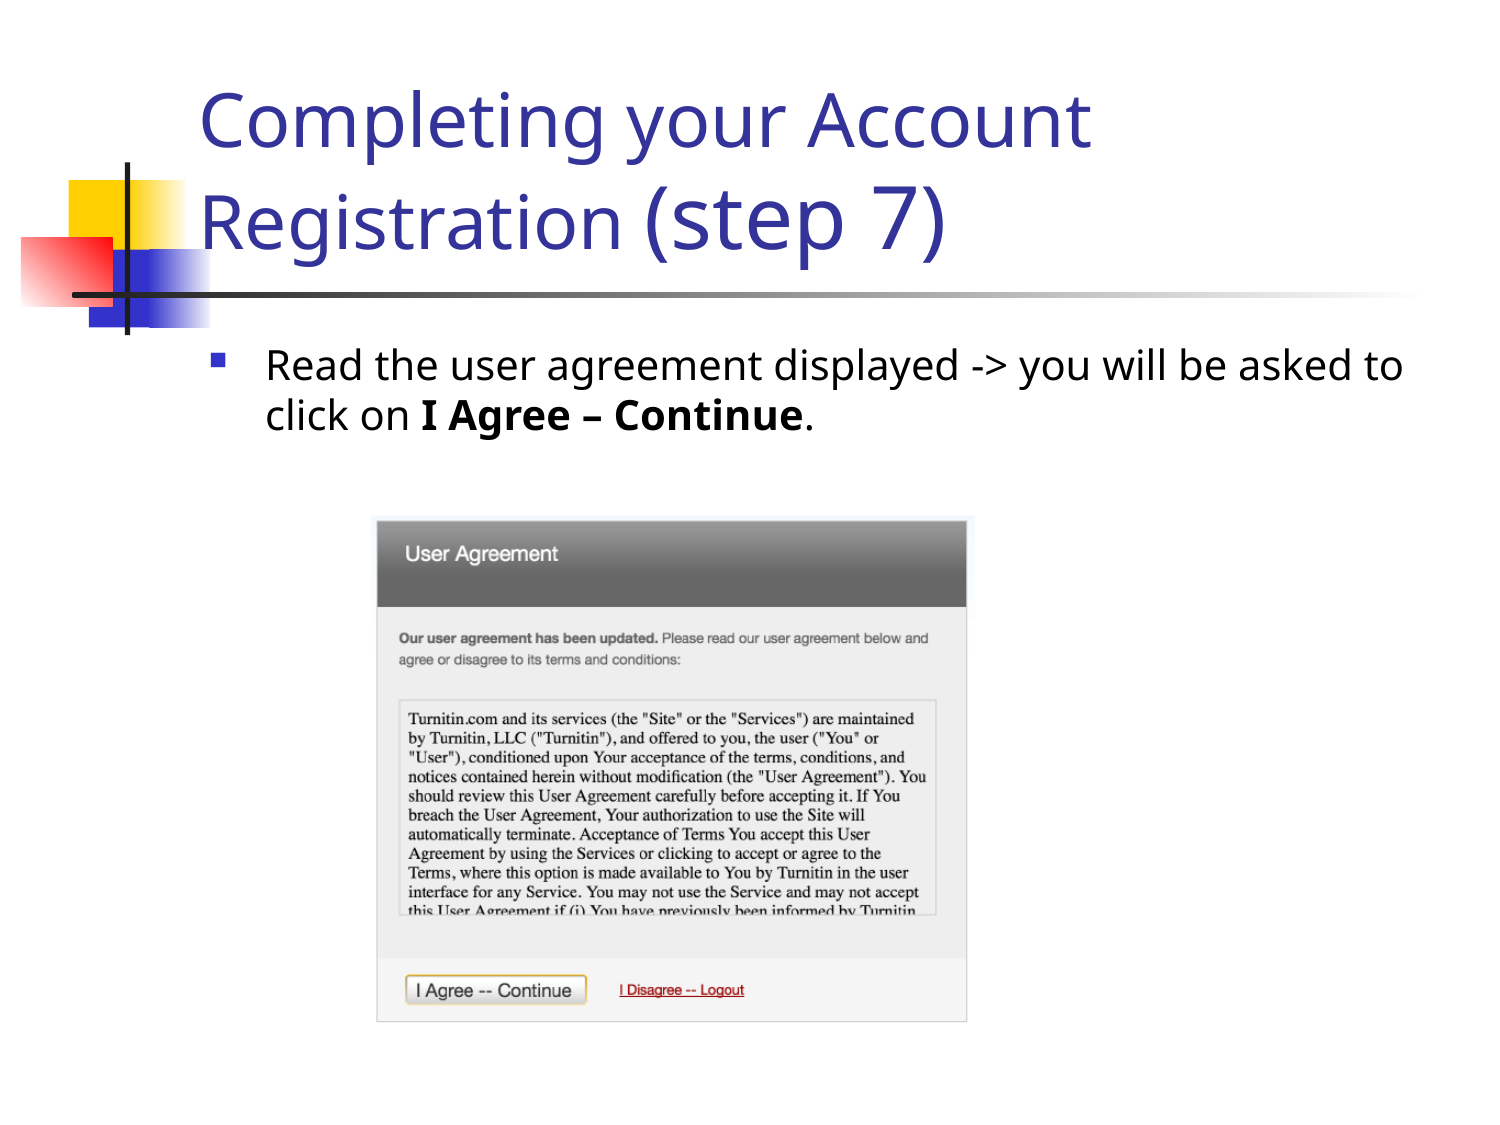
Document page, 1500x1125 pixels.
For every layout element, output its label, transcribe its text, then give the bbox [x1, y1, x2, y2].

list Read the user agreement displayed -> you will be asked to click on I Agree – Continue. [193, 330, 1460, 1007]
picture [371, 514, 975, 1032]
title Completing your Account Registration (step 7) [182, 34, 1500, 276]
